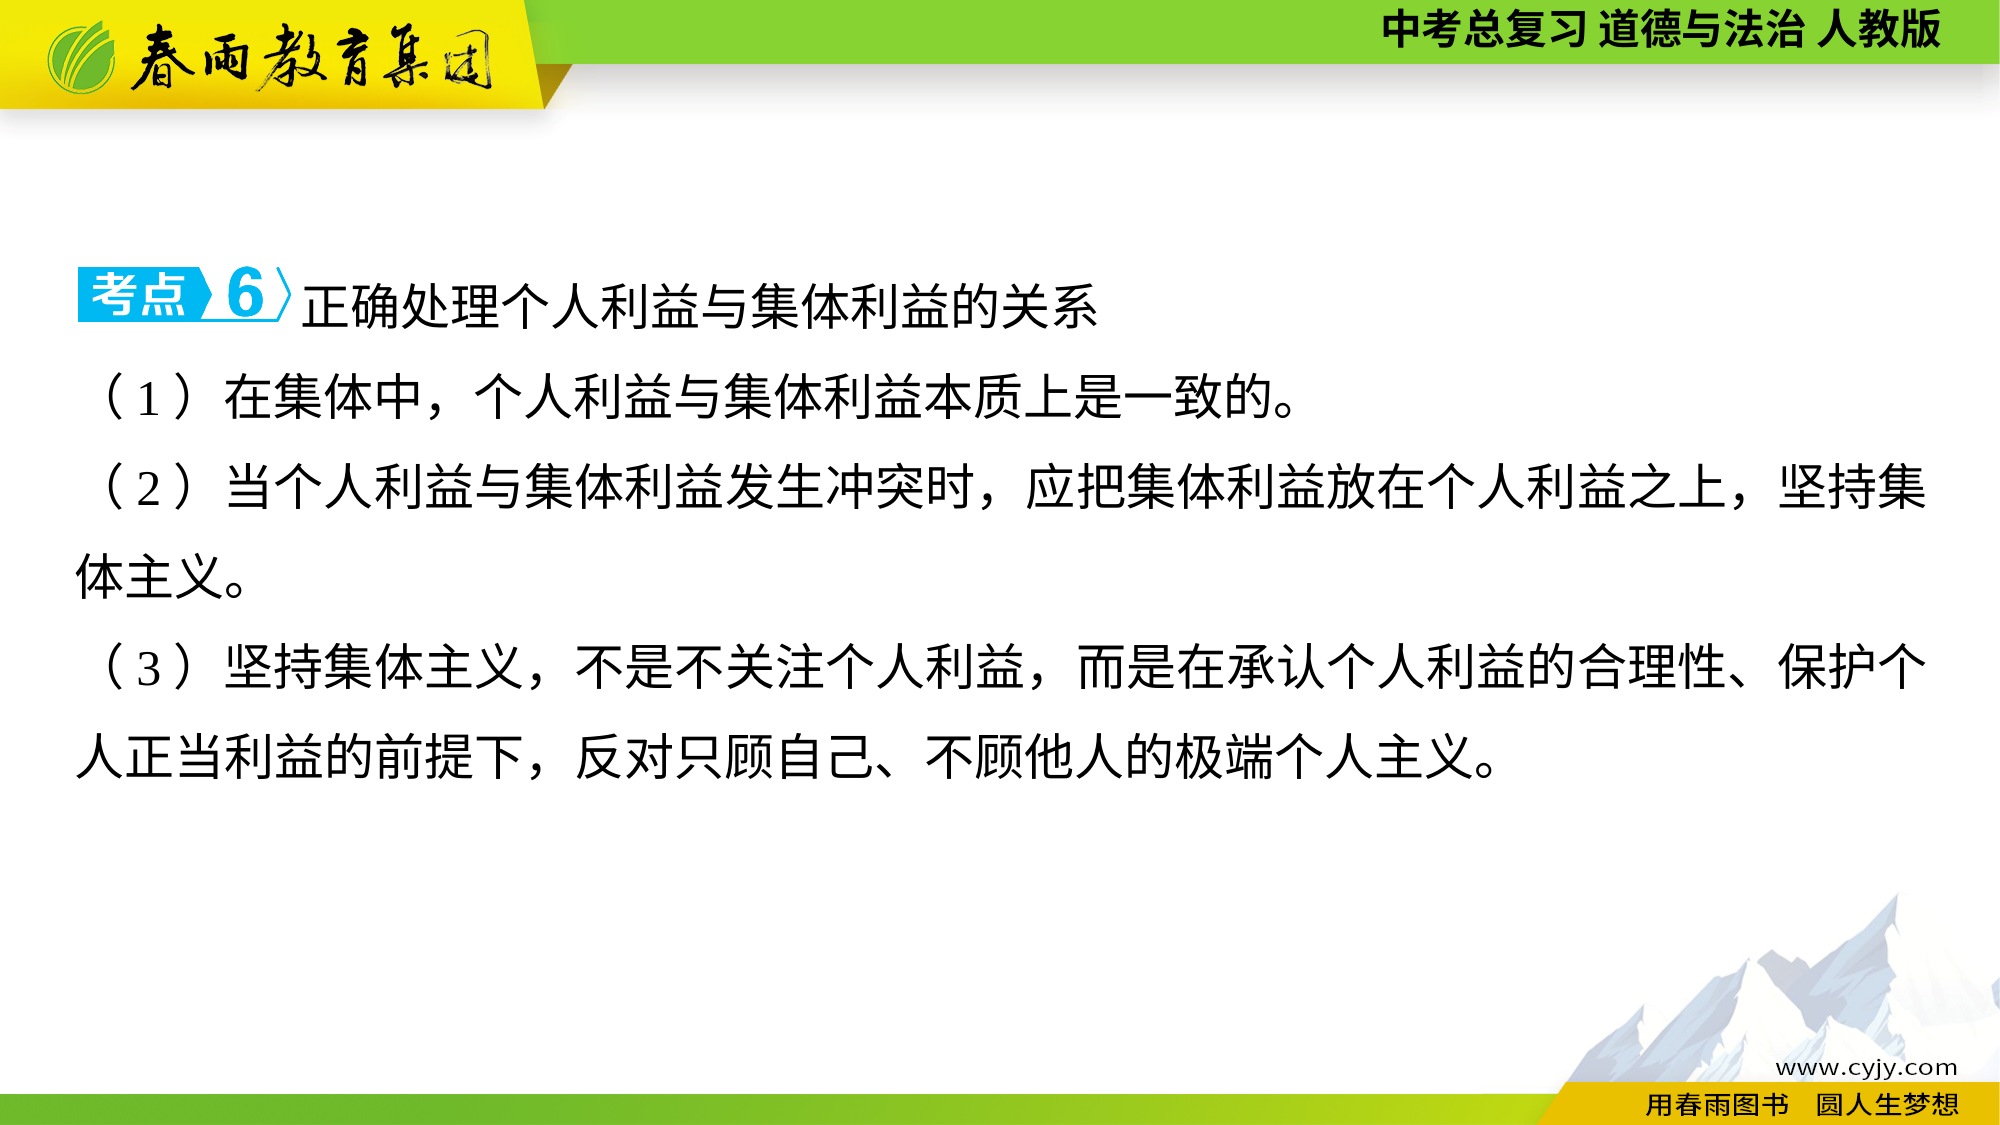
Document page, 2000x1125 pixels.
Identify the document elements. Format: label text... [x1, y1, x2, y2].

picture [0, 0, 2000, 1125]
list 正确处理个人利益与集体利益的关系 （1）在集体中，个人利益与集体利益本质上是一致的。 （2）当个人利益与集体利益发生冲突时，应把集体利益放在个人利益之上，坚持集体主义。 （3）坚持集体主义，不是不关注个人利益，而是在承认个人利益的合理性、保护个人正当利益的前提下，反对只顾自己、不顾他人的极端个人主义。 [59, 237, 1944, 787]
